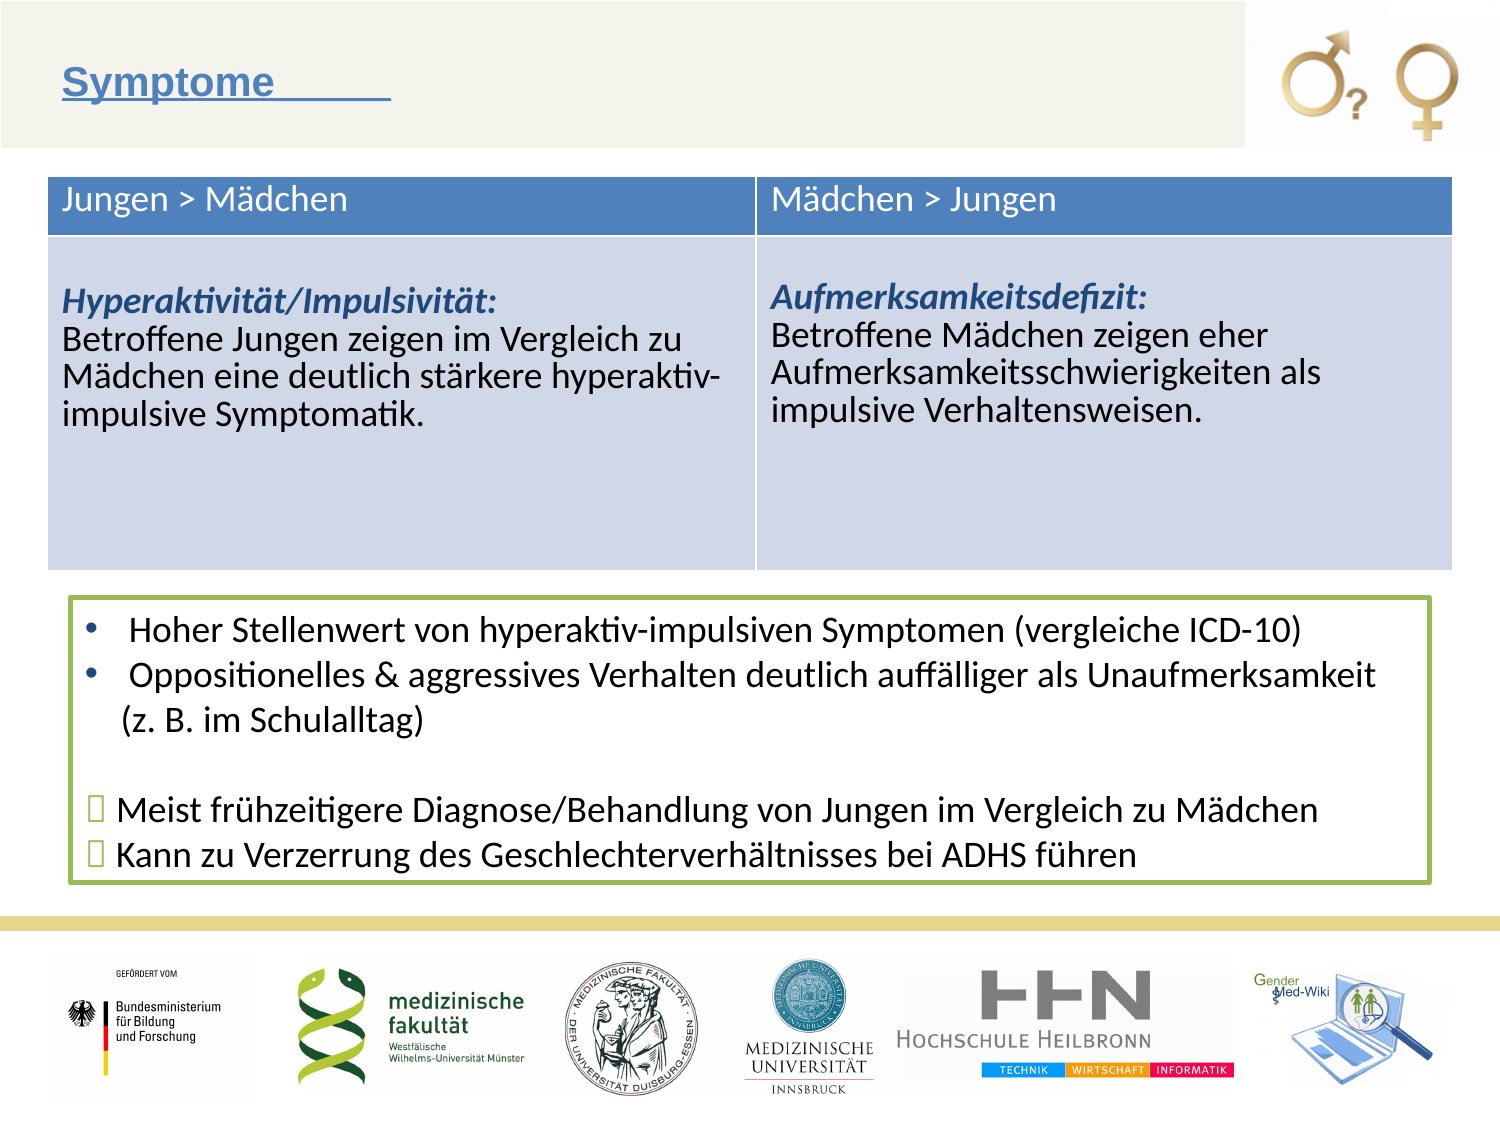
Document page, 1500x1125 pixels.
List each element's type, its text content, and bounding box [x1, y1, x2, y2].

table_cell Hyperaktivität/Impulsivität: Betroffene Jungen zeigen im Vergleich zu Mädchen eine deutlich stärkere hyperaktiv-impulsive Symptomatik. [48, 237, 755, 570]
table_header Jungen > Mädchen [48, 177, 755, 235]
picture [1245, 0, 1500, 149]
picture [47, 952, 255, 1100]
picture [298, 952, 1234, 1100]
picture [1246, 965, 1453, 1087]
text_box Symptome_____ [46, 46, 1020, 112]
table_header Mädchen > Jungen [757, 177, 1452, 235]
table_cell Aufmerksamkeitsdefizit: Betroffene Mädchen zeigen eher Aufmerksamkeitsschwierigkeiten als impulsive Verhaltensweisen. [757, 237, 1452, 570]
text_box Hoher Stellenwert von hyperaktiv-impulsiven Symptomen (vergleiche ICD-10) Oppositionelles & aggressives Verhalten deutlich auffälliger als Unaufmerksamkeit (z. B. im Schulalltag)  Meist frühzeitigere Diagnose/Behandlung von Jungen im Vergleich zu Mädchen  Kann zu Verzerrung des Geschlechterverhältnisses bei ADHS führen [70, 597, 1430, 883]
